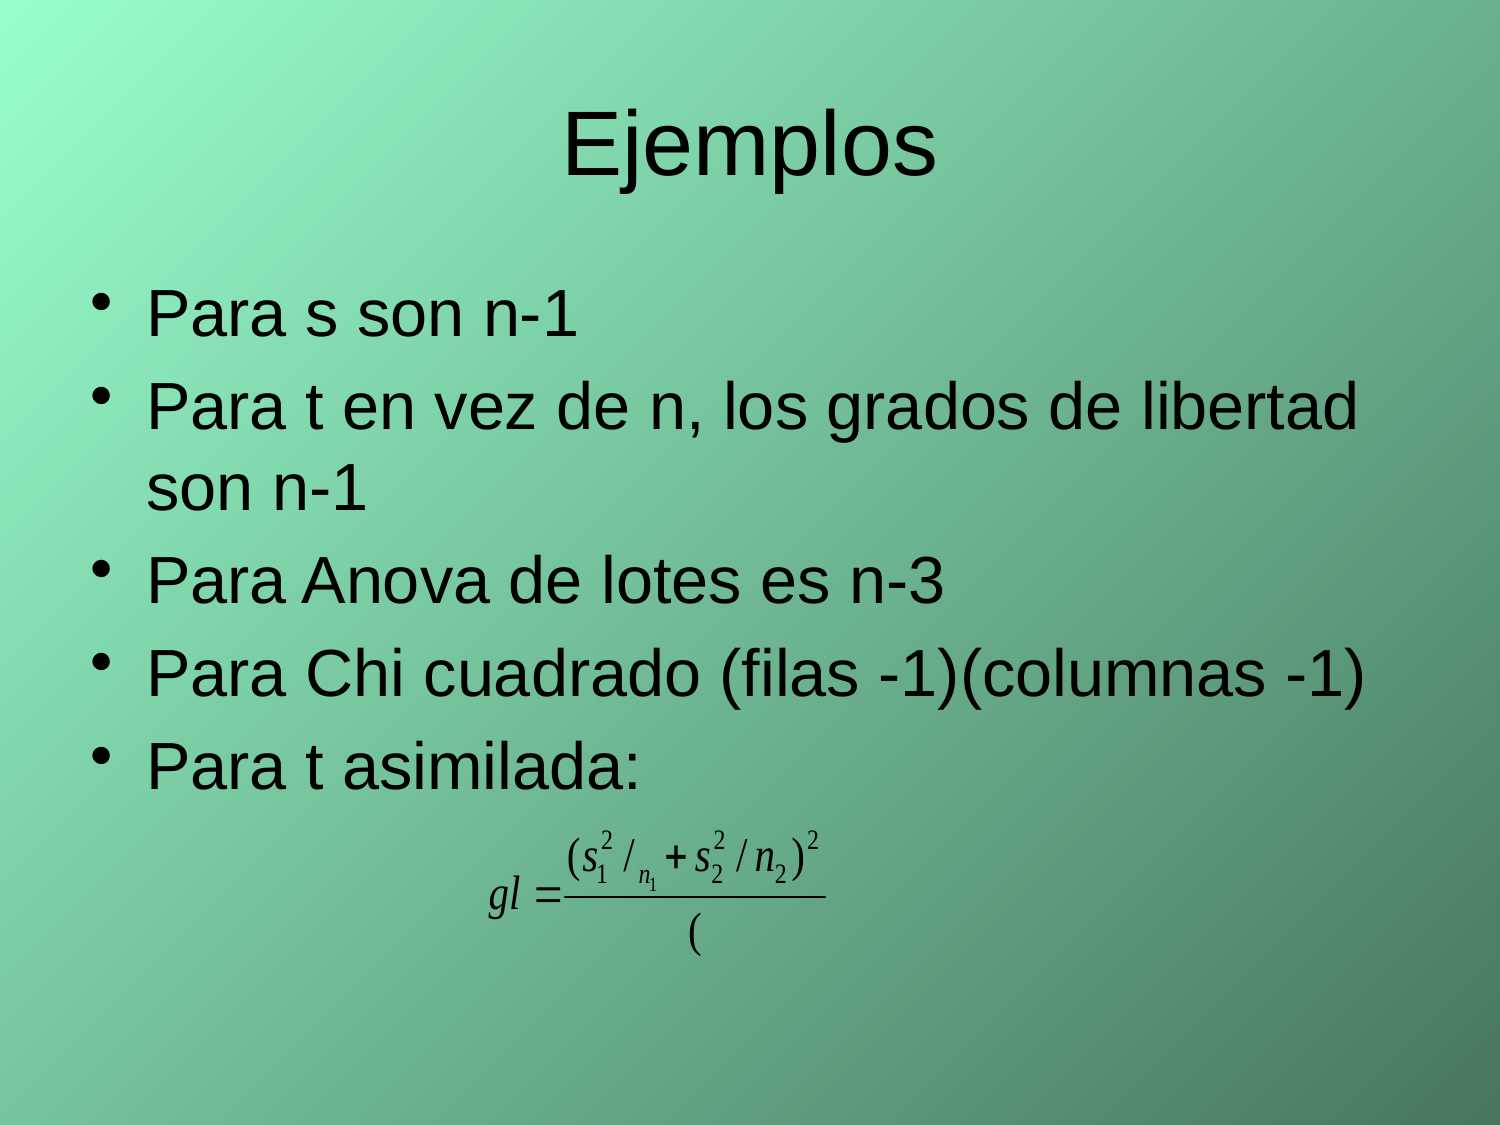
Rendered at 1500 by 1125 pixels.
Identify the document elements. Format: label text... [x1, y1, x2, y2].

title Ejemplos [74, 44, 1426, 233]
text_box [480, 820, 833, 966]
list Para s son n-1 Para t en vez de n, los grados de libertad son n-1 Para Anova de lotes es n-3 Para Chi cuadrado (filas -1)(columnas -1) Para t asimilada: [74, 262, 1426, 1006]
